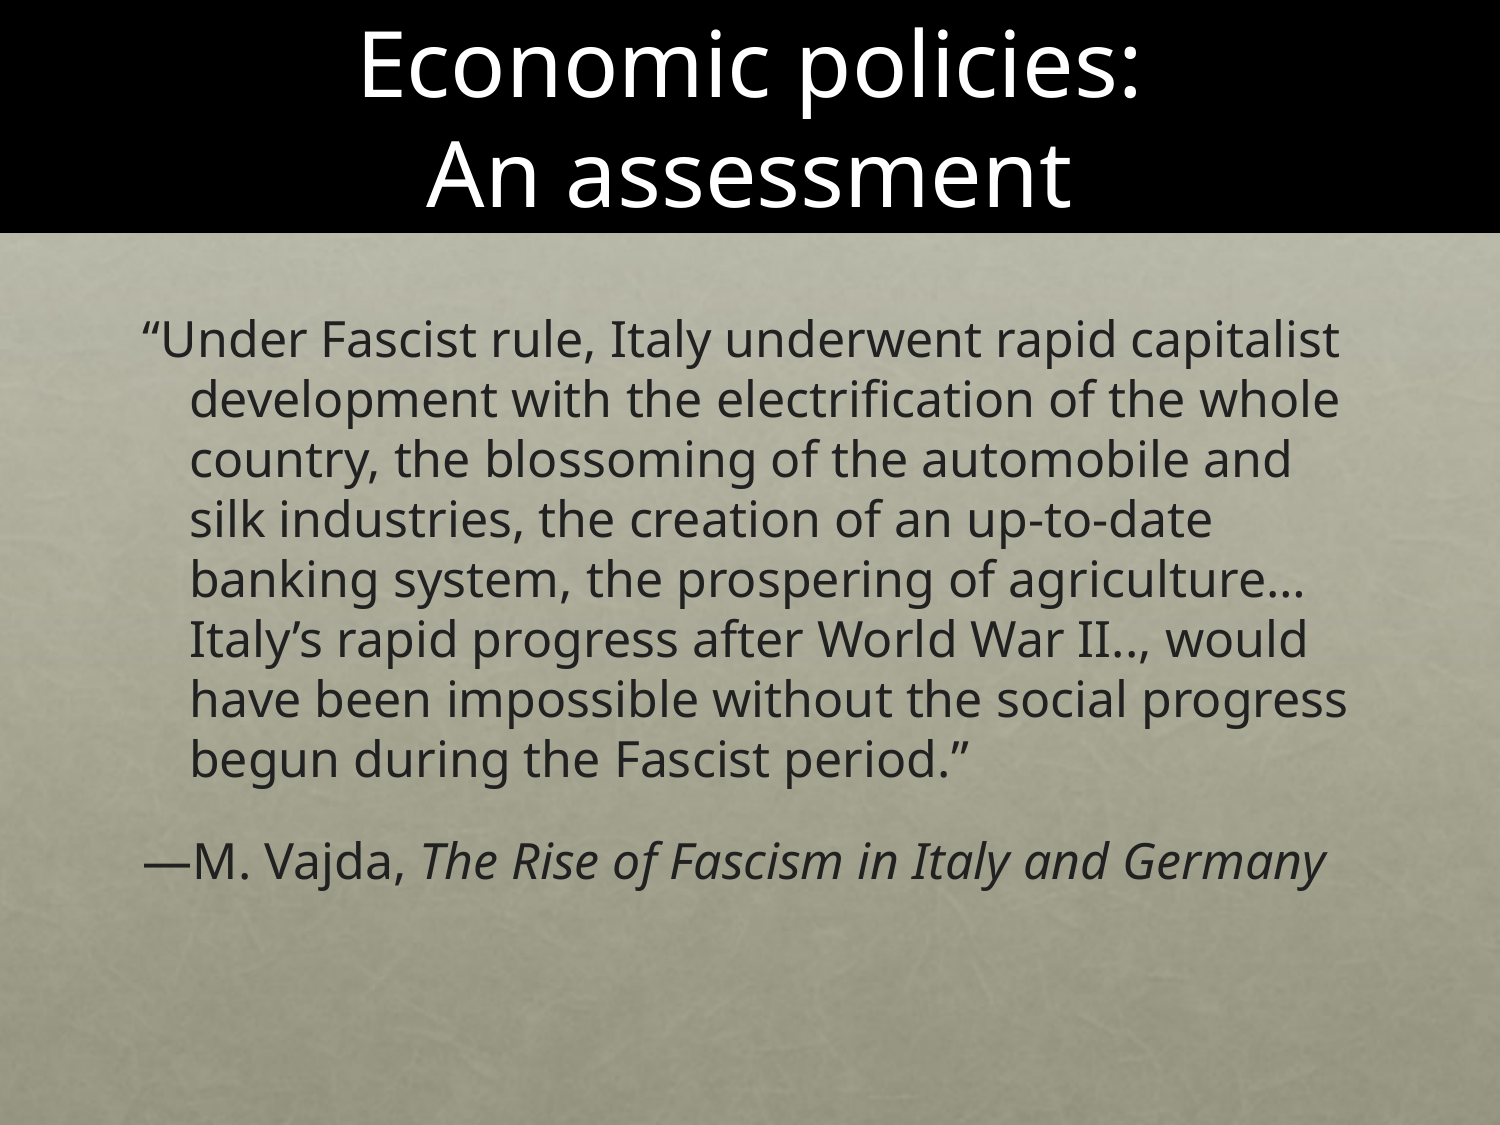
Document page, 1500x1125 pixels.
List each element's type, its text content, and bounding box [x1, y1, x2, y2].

picture [0, 214, 1500, 1125]
list “Under Fascist rule, Italy underwent rapid capitalist development with the electrification of the whole country, the blossoming of the automobile and silk industries, the creation of an up-to-date banking system, the prospering of agriculture… Italy’s rapid progress after World War II.., would have been impossible without the social progress begun during the Fascist period.” —M. Vajda, The Rise of Fascism in Italy and Germany [127, 299, 1372, 1125]
title Economic policies: An assessment [127, 10, 1372, 221]
